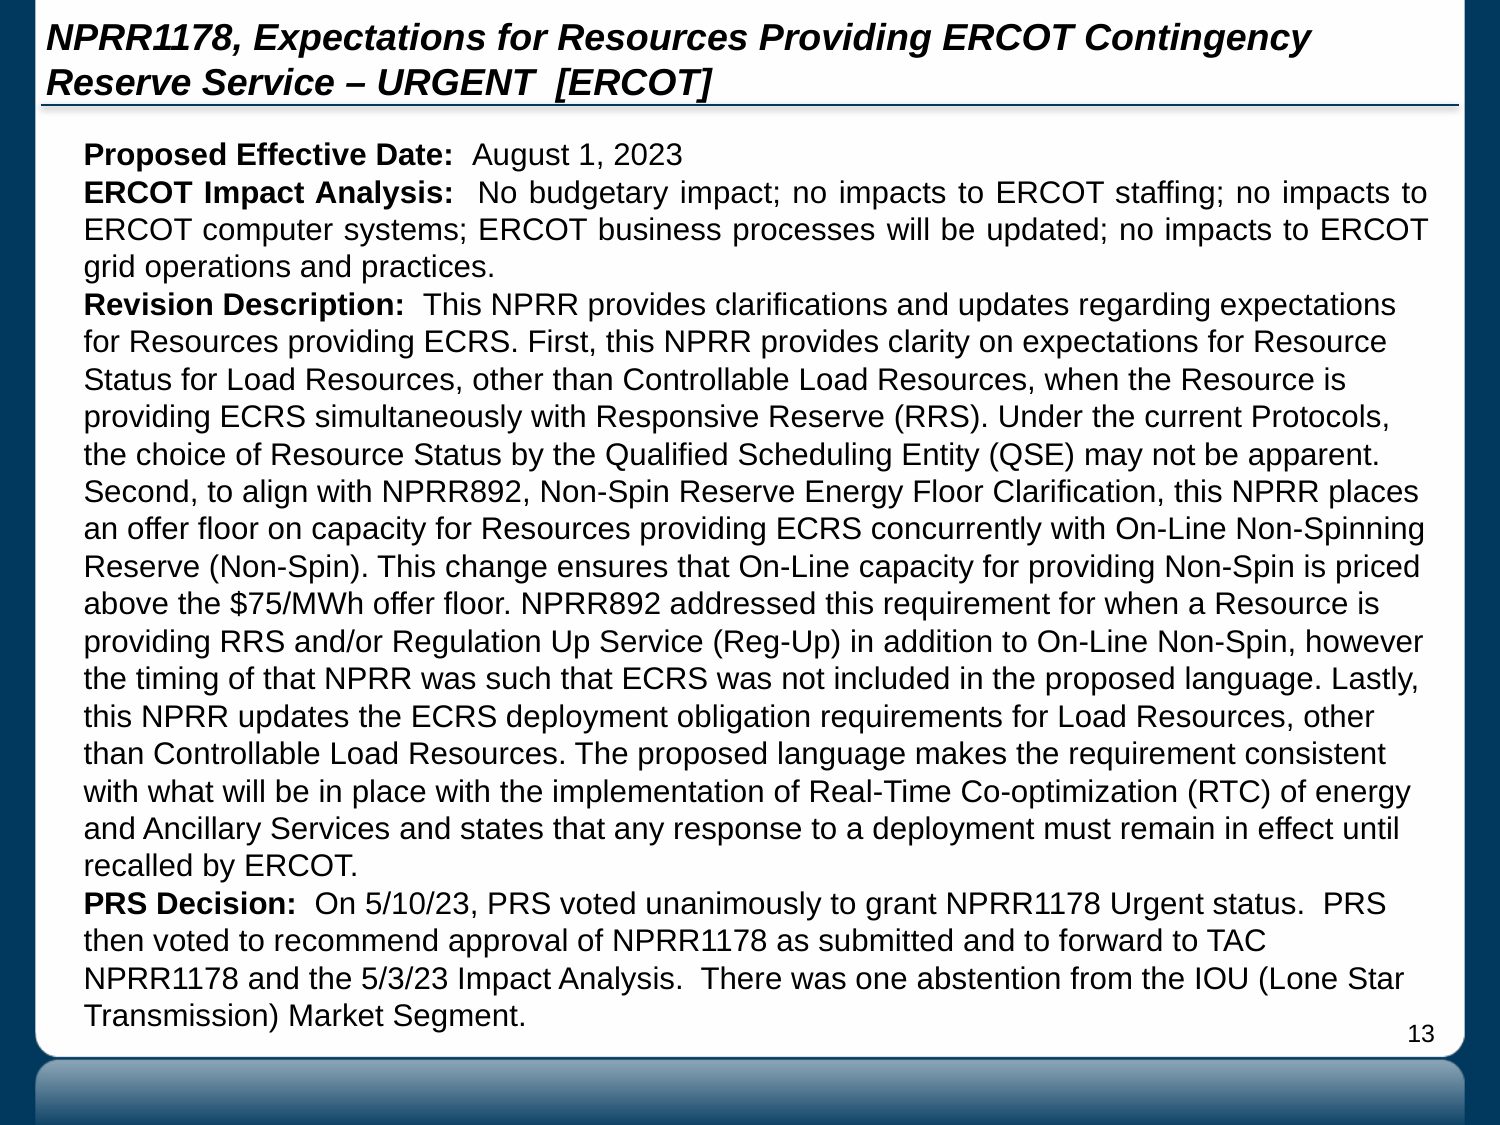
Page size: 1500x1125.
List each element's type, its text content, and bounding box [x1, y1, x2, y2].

title NPRR1178, Expectations for Resources Providing ERCOT Contingency Reserve Service – URGENT [ERCOT] [31, 20, 1464, 97]
text_box Proposed Effective Date: August 1, 2023 ERCOT Impact Analysis: No budgetary impact; no impacts to ERCOT staffing; no impacts to ERCOT computer systems; ERCOT business processes will be updated; no impacts to ERCOT grid operations and practices. Revision Description: This NPRR provides clarifications and updates regarding expectations for Resources providing ECRS. First, this NPRR provides clarity on expectations for Resource Status for Load Resources, other than Controllable Load Resources, when the Resource is providing ECRS simultaneously with Responsive Reserve (RRS). Under the current Protocols, the choice of Resource Status by the Qualified Scheduling Entity (QSE) may not be apparent. Second, to align with NPRR892, Non-Spin Reserve Energy Floor Clarification, this NPRR places an offer floor on capacity for Resources providing ECRS concurrently with On-Line Non-Spinning Reserve (Non-Spin). This change ensures that On-Line capacity for providing Non-Spin is priced above the $75/MWh offer floor. NPRR892 addressed this requirement for when a Resource is providing RRS and/or Regulation Up Service (Reg-Up) in addition to On-Line Non-Spin, however the timing of that NPRR was such that ECRS was not included in the proposed language. Lastly, this NPRR updates the ECRS deployment obligation requirements for Load Resources, other than Controllable Load Resources. The proposed language makes the requirement consistent with what will be in place with the implementation of Real-Time Co-optimization (RTC) of energy and Ancillary Services and states that any response to a deployment must remain in effect until recalled by ERCOT. PRS Decision: On 5/10/23, PRS voted unanimously to grant NPRR1178 Urgent status. PRS then voted to recommend approval of NPRR1178 as submitted and to forward to TAC NPRR1178 and the 5/3/23 Impact Analysis. There was one abstention from the IOU (Lone Star Transmission) Market Segment. [31, 126, 1444, 1041]
picture [35, 0, 1465, 1125]
